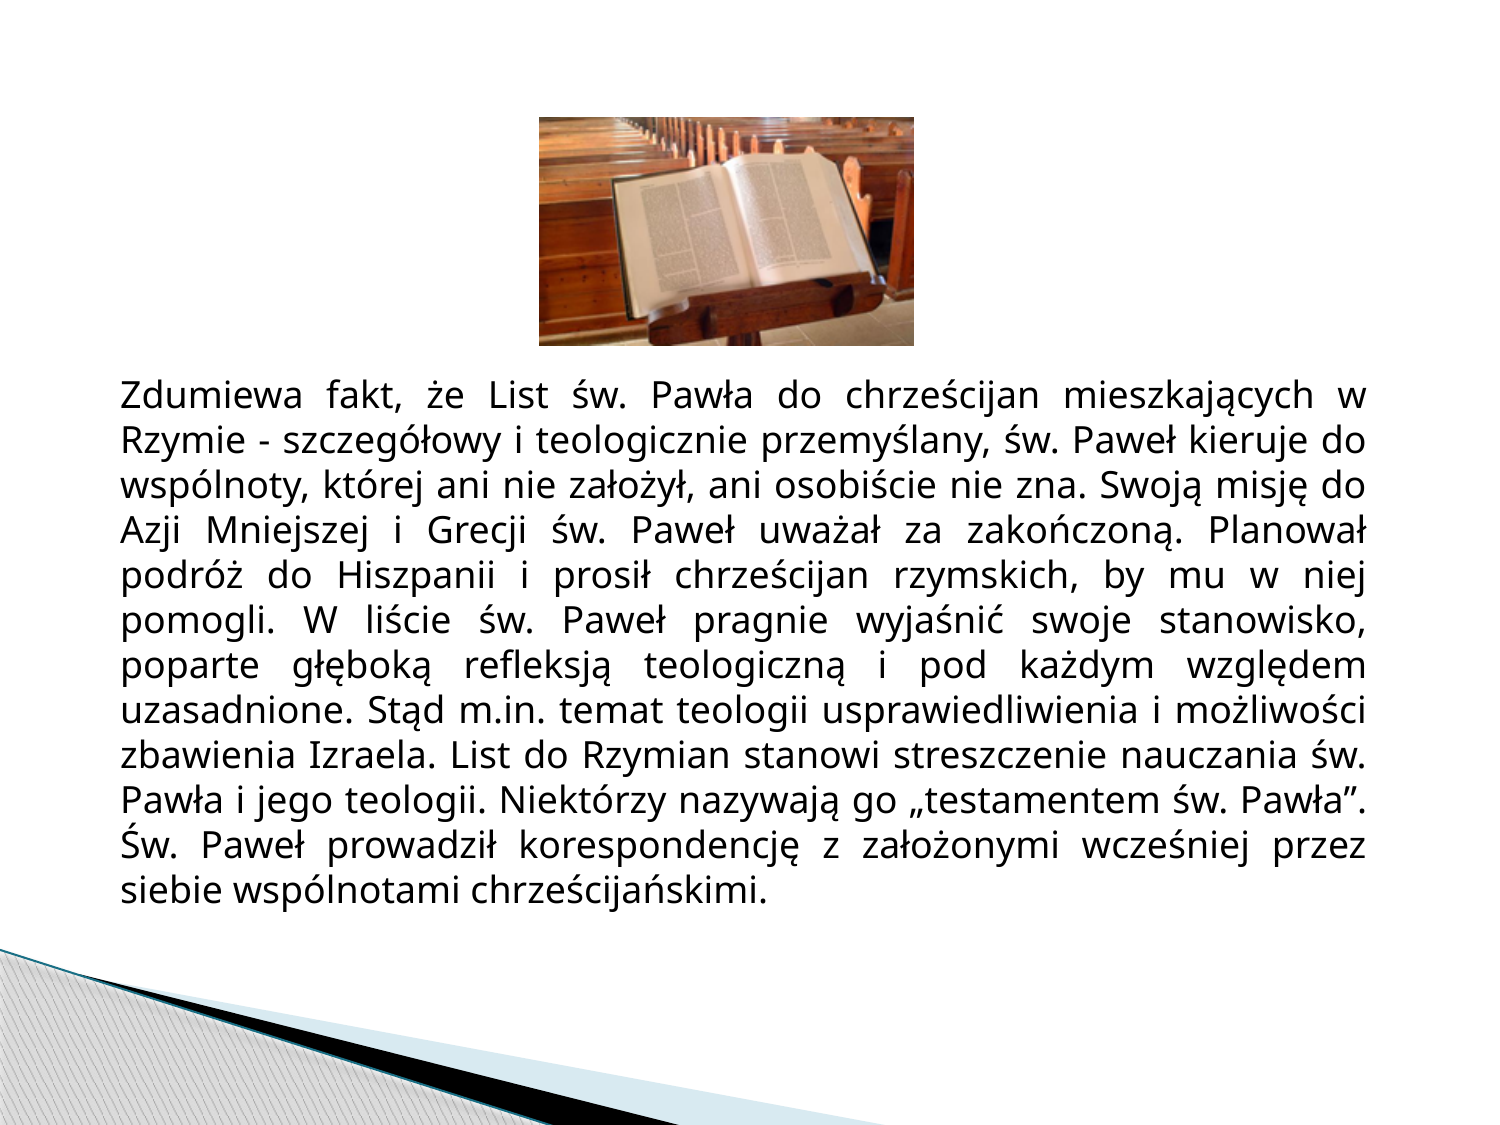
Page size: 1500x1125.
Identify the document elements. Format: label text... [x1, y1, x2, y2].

text_box Zdumiewa fakt, że List św. Pawła do chrześcijan mieszkających w Rzymie - szczegółowy i teologicznie przemyślany, św. Paweł kieruje do wspólnoty, której ani nie założył, ani osobiście nie zna. Swoją misję do Azji Mniejszej i Grecji św. Paweł uważał za zakończoną. Planował podróż do Hiszpanii i prosił chrześcijan rzymskich, by mu w niej pomogli. W liście św. Paweł pragnie wyjaśnić swoje stanowisko, poparte głęboką refleksją teologiczną i pod każdym względem uzasadnione. Stąd m.in. temat teologii usprawiedliwienia i możliwości zbawienia Izraela. List do Rzymian stanowi streszczenie nauczania św. Pawła i jego teologii. Niektórzy nazywają go „testamentem św. Pawła”. Św. Paweł prowadził korespondencję z założonymi wcześniej przez siebie wspólnotami chrześcijańskimi. [105, 363, 1383, 918]
picture [538, 116, 915, 346]
